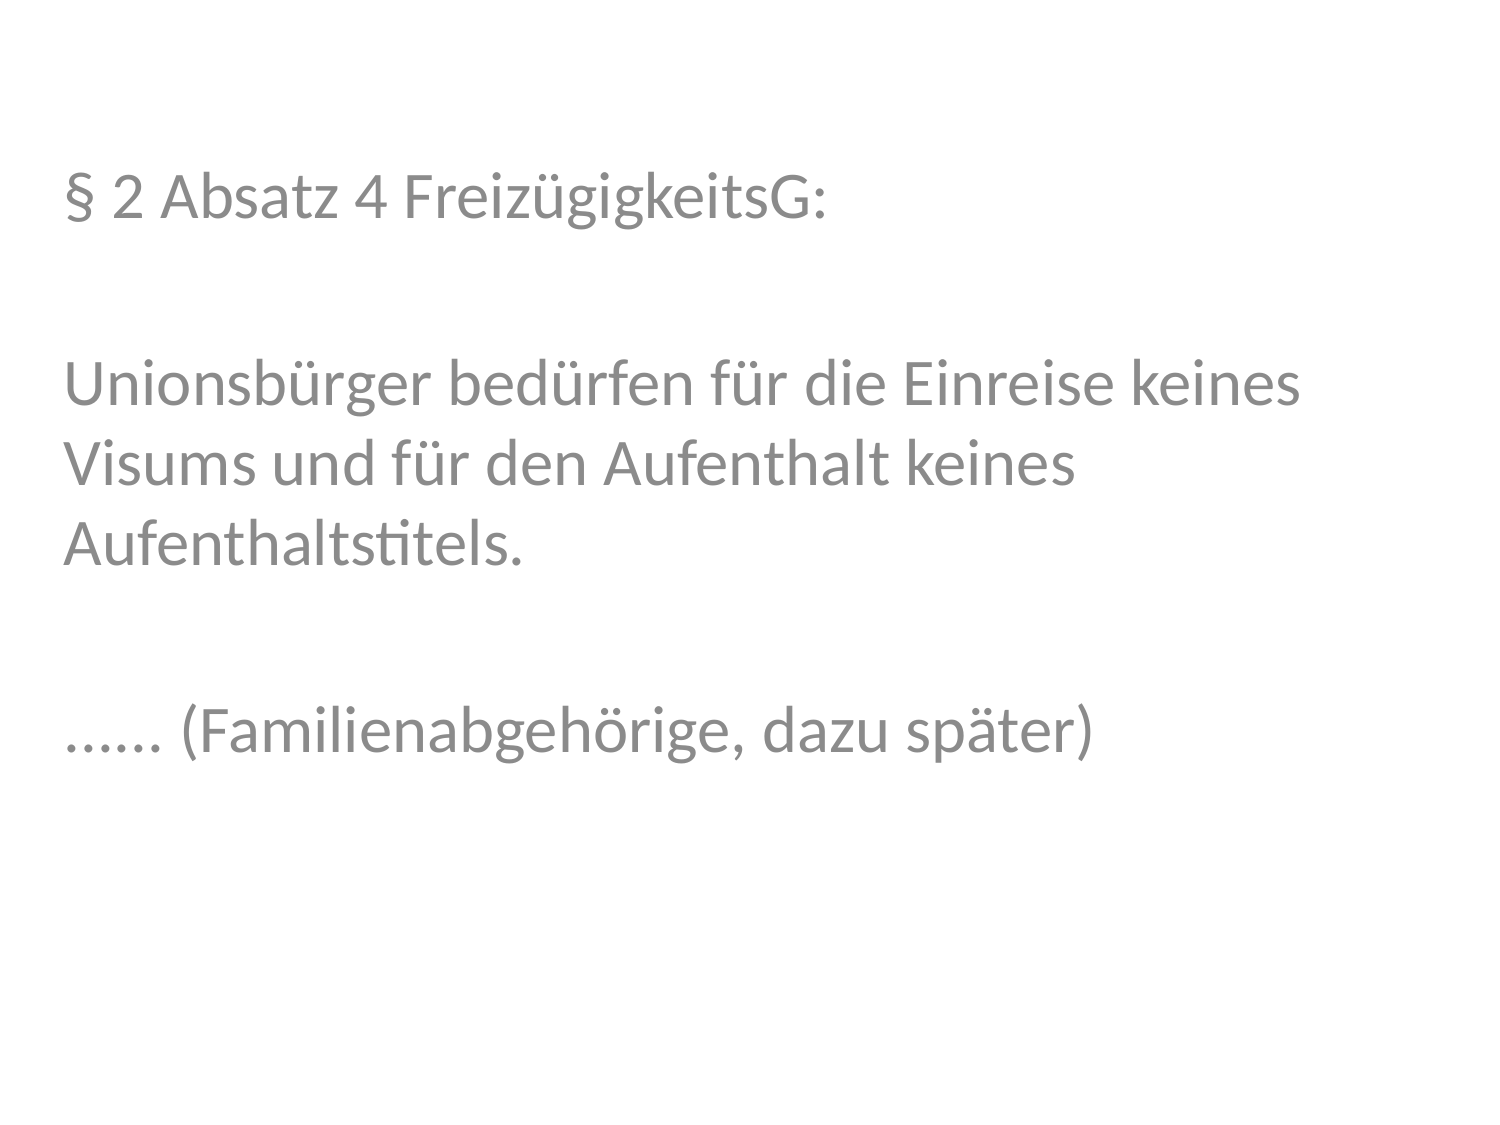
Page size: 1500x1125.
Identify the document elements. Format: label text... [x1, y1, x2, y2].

subtitle § 2 Absatz 4 FreizügigkeitsG: Unionsbürger bedürfen für die Einreise keines Visums und für den Aufenthalt keines Aufenthaltstitels. ...... (Familienabgehörige, dazu später) [48, 50, 1446, 1063]
